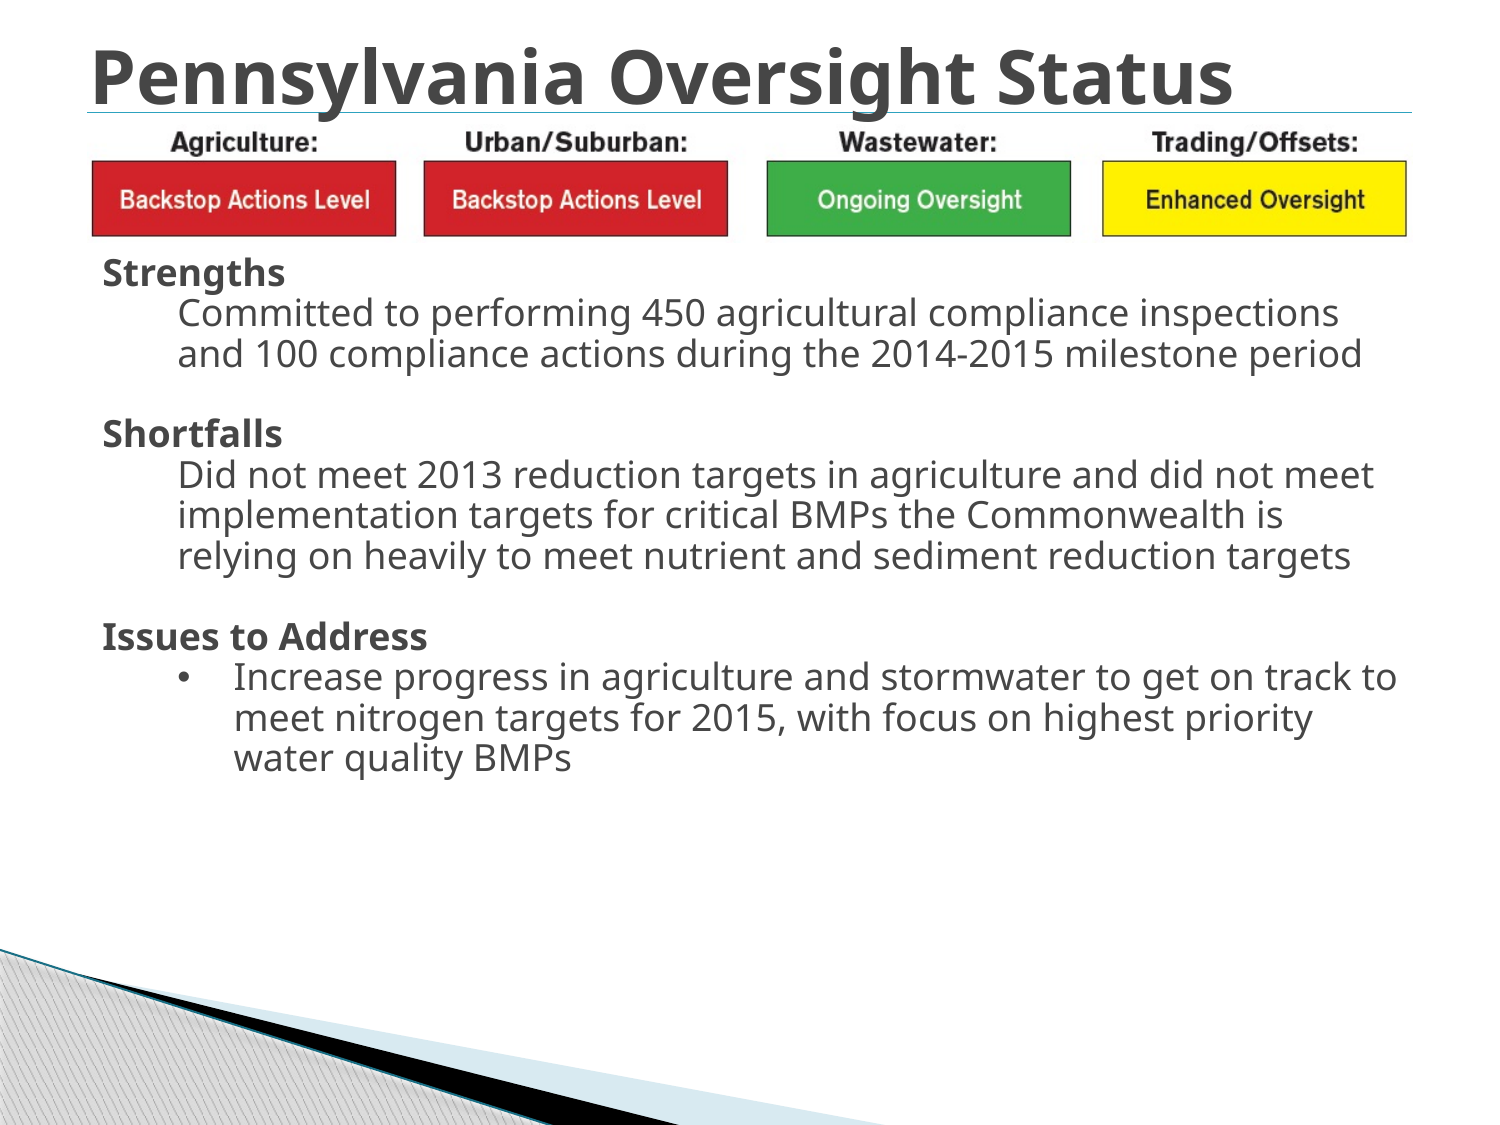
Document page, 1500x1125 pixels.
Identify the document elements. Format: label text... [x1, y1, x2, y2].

title Pennsylvania Oversight Status [75, 12, 1425, 138]
text_box Strengths Committed to performing 450 agricultural compliance inspections and 100 compliance actions during the 2014-2015 milestone period Shortfalls Did not meet 2013 reduction targets in agriculture and did not meet implementation targets for critical BMPs the Commonwealth is relying on heavily to meet nutrient and sediment reduction targets Issues to Address Increase progress in agriculture and stormwater to get on track to meet nitrogen targets for 2015, with focus on highest priority water quality BMPs [87, 246, 1425, 828]
picture [87, 124, 1413, 243]
